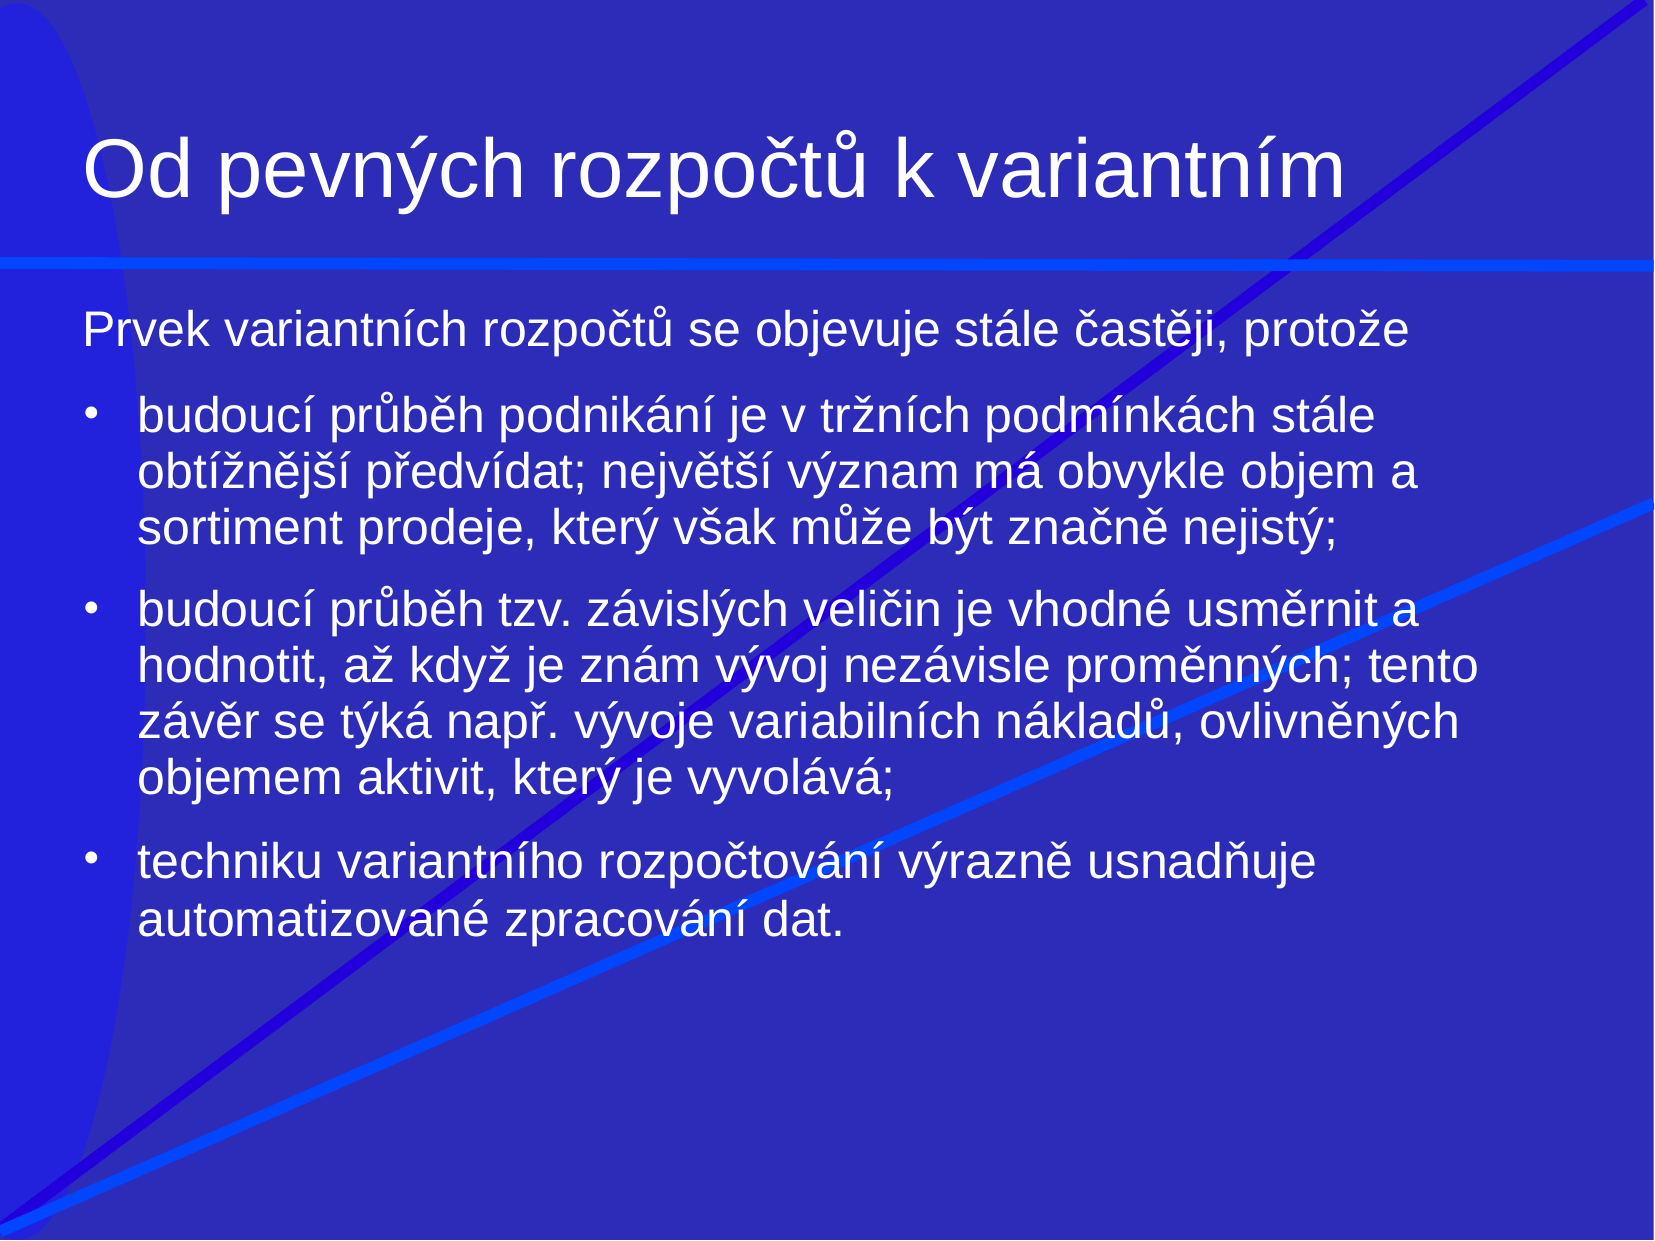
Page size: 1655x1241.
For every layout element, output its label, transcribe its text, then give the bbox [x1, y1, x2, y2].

title Od pevných rozpočtů k variantním [80, 69, 1574, 321]
text_box Prvek variantních rozpočtů se objevuje stále častěji, protože budoucí průběh podnikání je v tržních podmínkách stále obtížnější předvídat; největší význam má obvykle objem a sortiment prodeje, který však může být značně nejistý; budoucí průběh tzv. závislých veličin je vhodné usměrnit a hodnotit, až když je znám vývoj nezávisle proměnných; tento závěr se týká např. vývoje variabilních nákladů, ovlivněných objemem aktivit, který je vyvolává; techniku variantního rozpočtování výrazně usnadňuje automatizované zpracování dat. [80, 296, 1483, 947]
